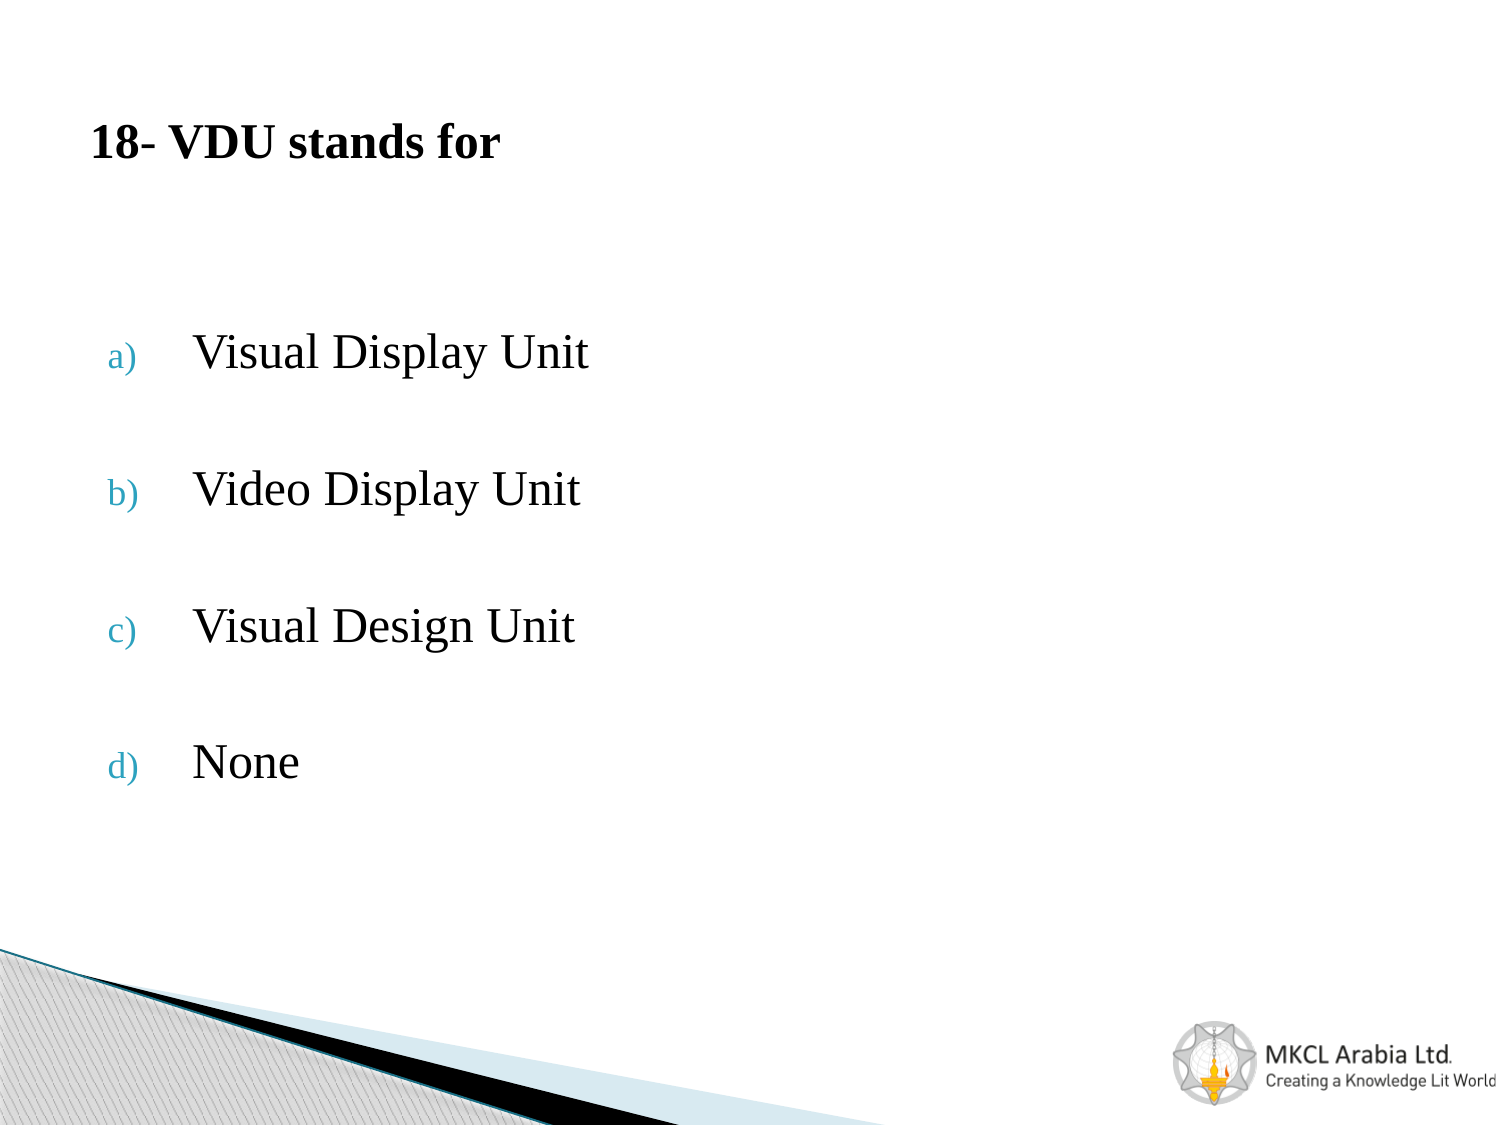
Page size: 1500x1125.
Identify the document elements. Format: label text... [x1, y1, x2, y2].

list Visual Display Unit Video Display Unit Visual Design Unit None [75, 243, 1425, 986]
picture [1172, 1021, 1496, 1106]
title 18- VDU stands for [75, 45, 1425, 233]
